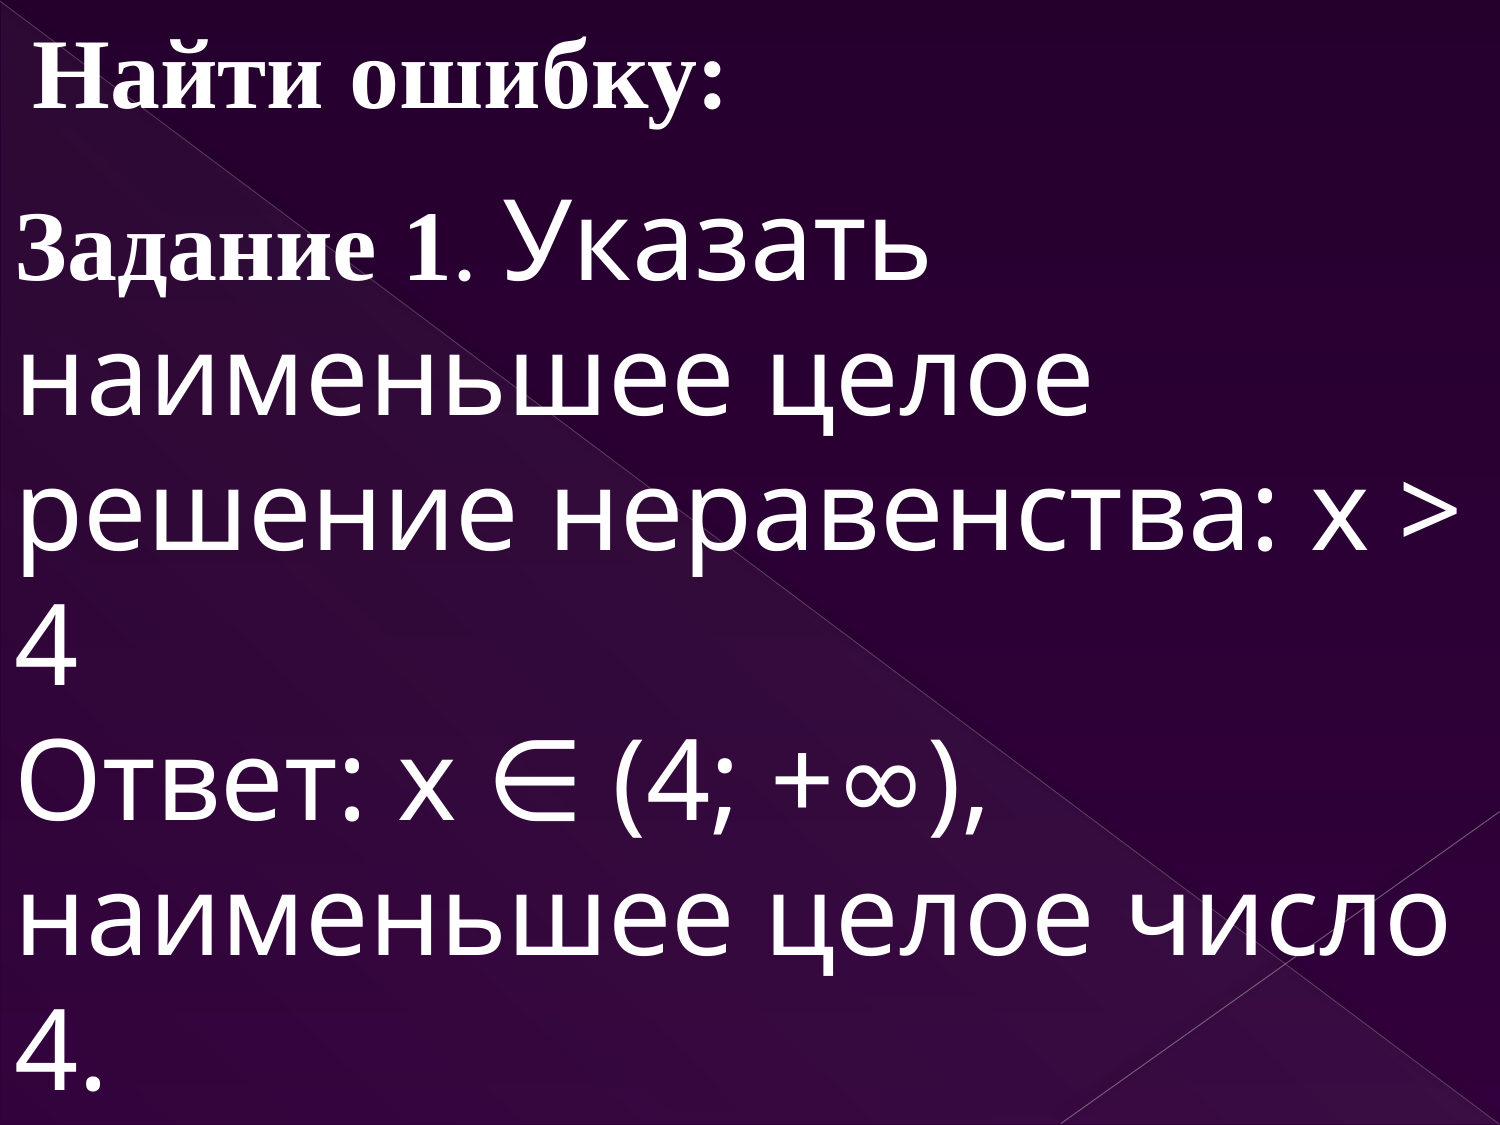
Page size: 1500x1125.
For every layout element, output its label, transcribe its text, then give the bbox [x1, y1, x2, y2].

text_box Найти ошибку: [17, 0, 1315, 136]
text_box Задание 1. Указать наименьшее целое решение неравенства: x > 4 Ответ: х ∈ (4; +∞), наименьшее целое число 4. Ответ: 4. [0, 160, 1500, 1125]
